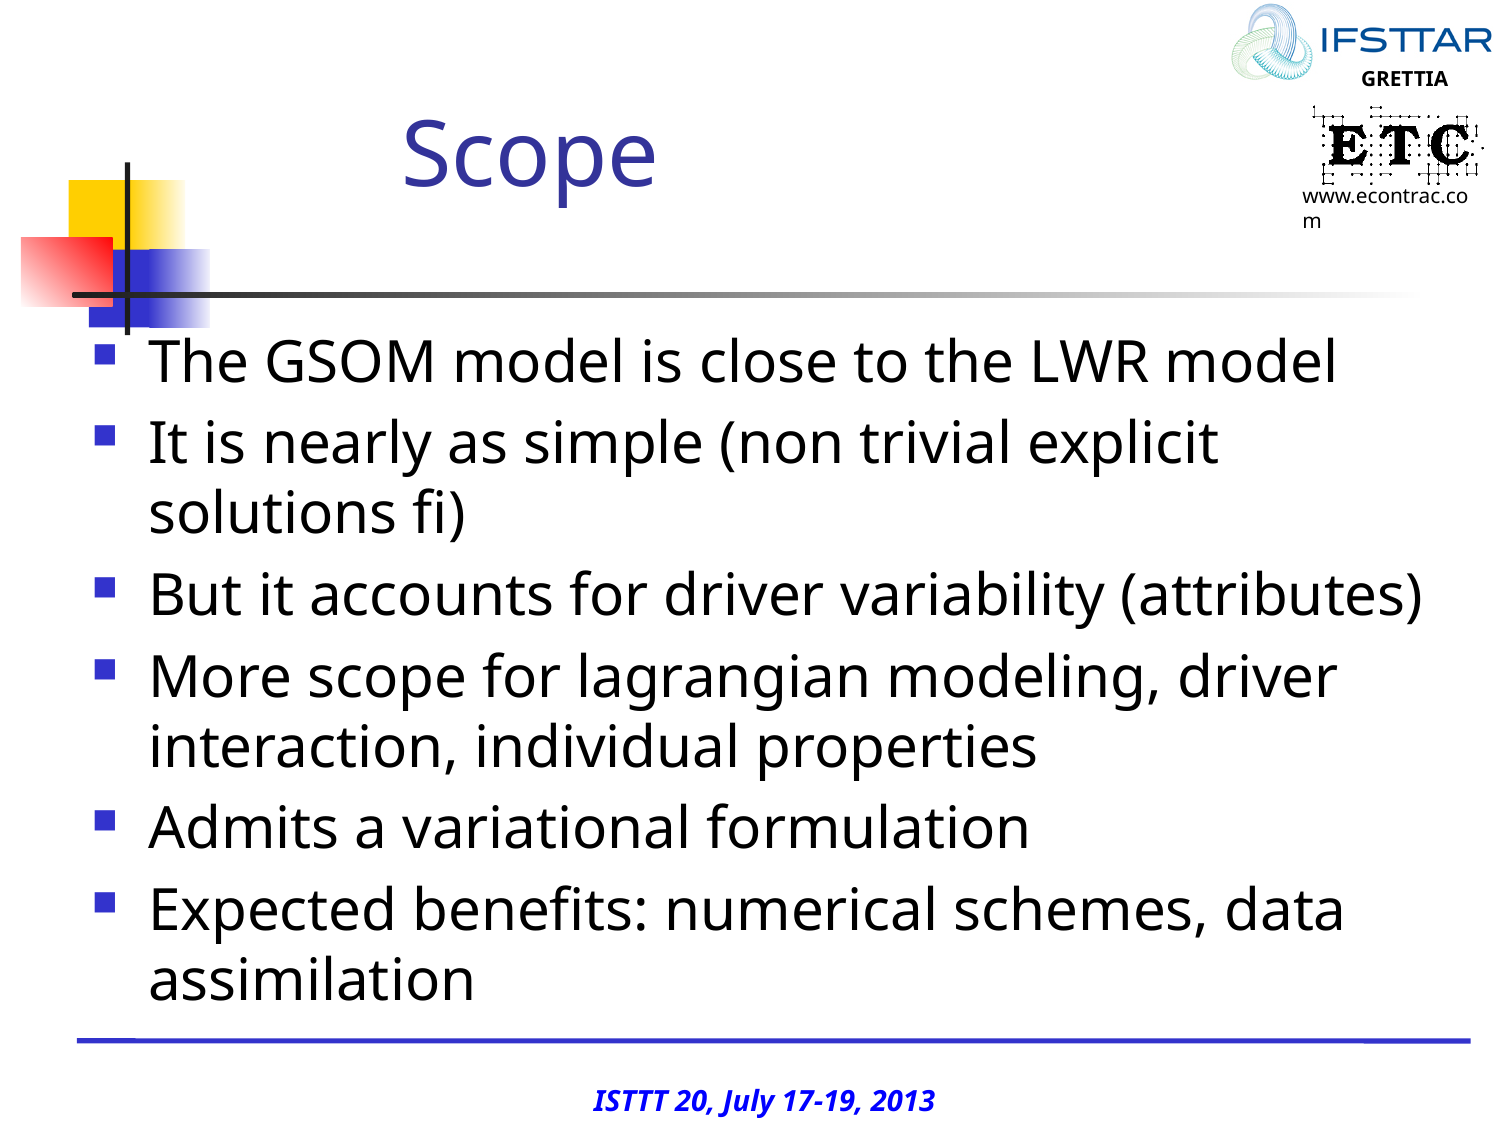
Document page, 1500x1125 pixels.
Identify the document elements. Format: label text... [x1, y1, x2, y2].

picture [1230, 2, 1494, 82]
footer ISTTT 20, July 17-19, 2013 [64, 1042, 1465, 1125]
list The GSOM model is close to the LWR model It is nearly as simple (non trivial explicit solutions fi) But it accounts for driver variability (attributes) More scope for lagrangian modeling, driver interaction, individual properties Admits a variational formulation Expected benefits: numerical schemes, data assimilation [76, 316, 1465, 1028]
picture [1312, 105, 1484, 185]
title Scope [386, 34, 1083, 213]
picture [1409, 74, 1417, 82]
